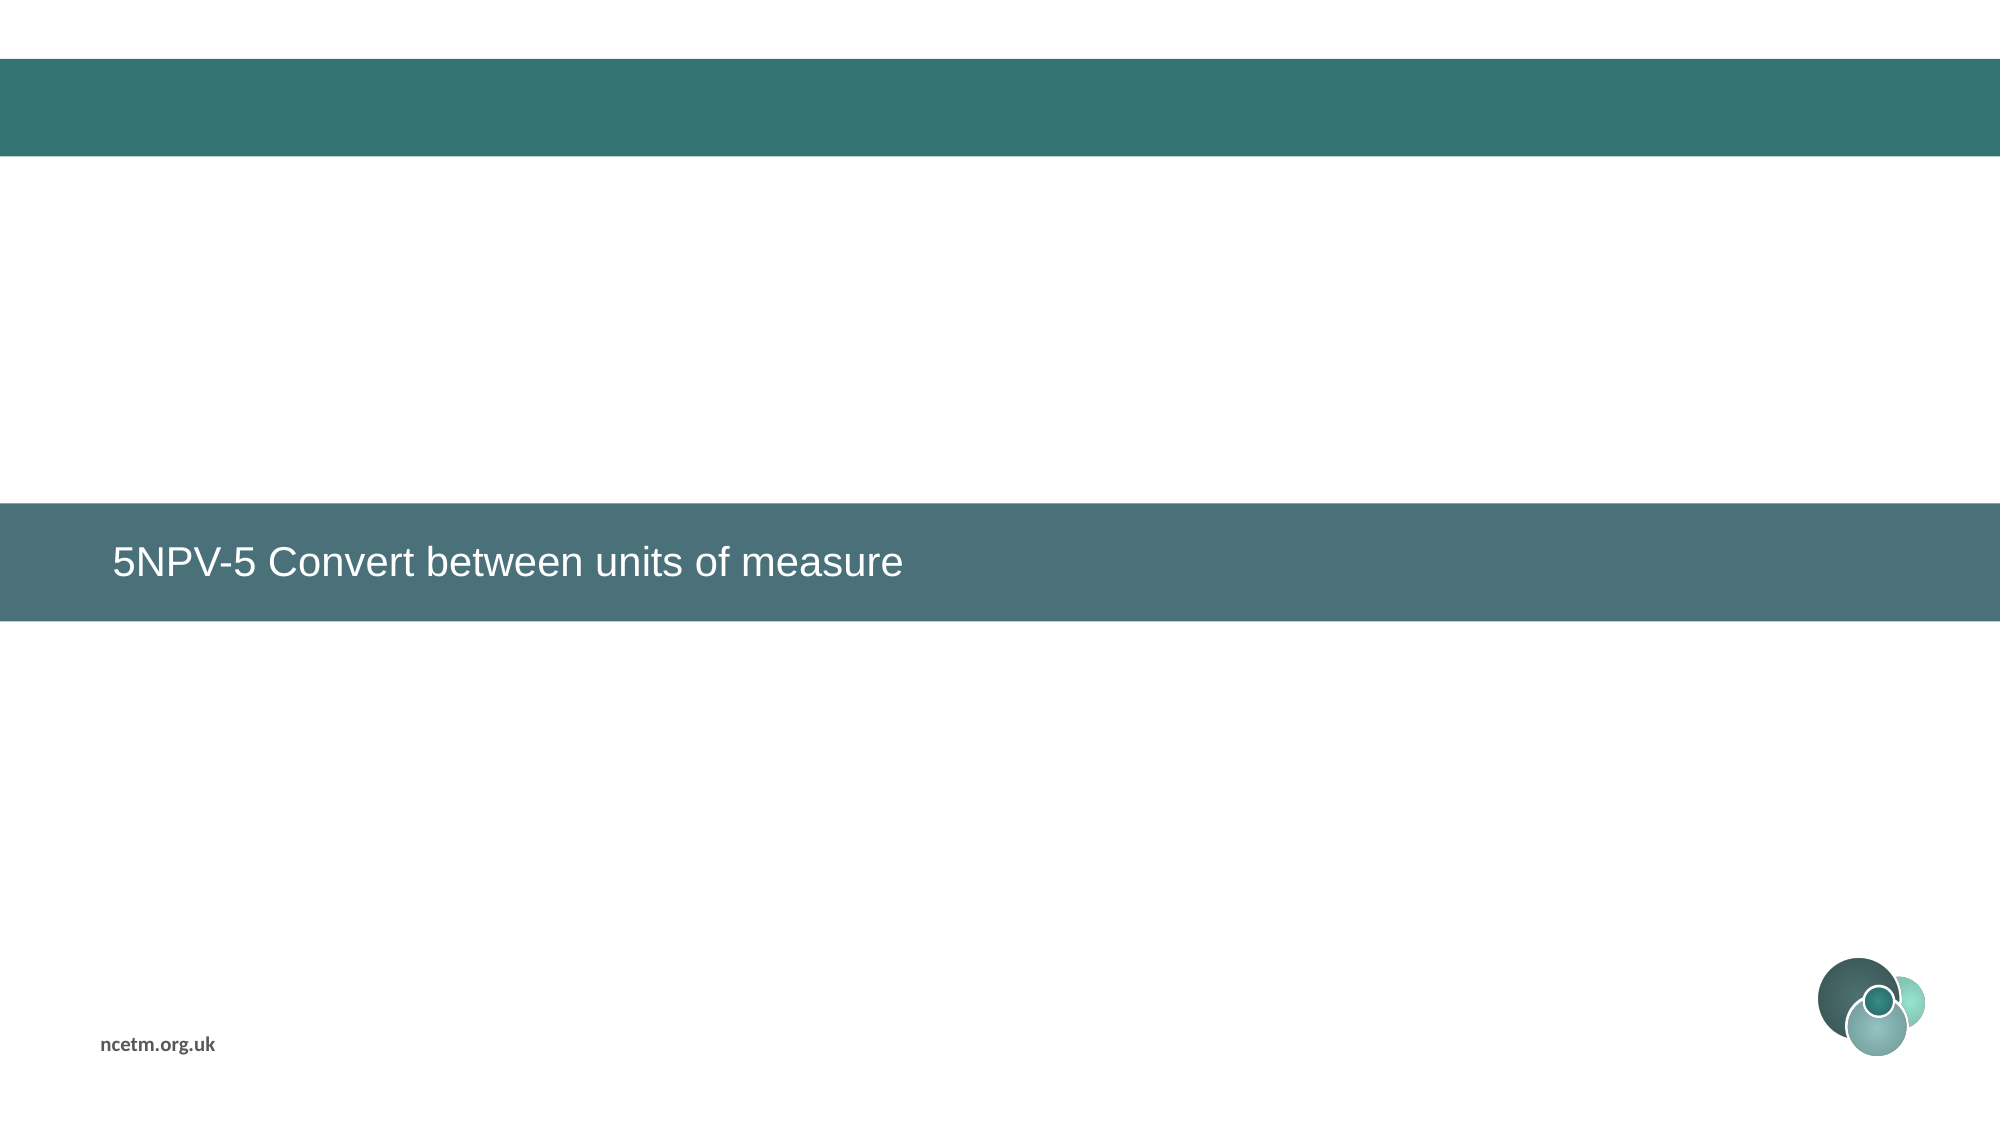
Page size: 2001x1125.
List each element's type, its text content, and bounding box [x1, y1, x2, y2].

text_box 5NPV-5 Convert between units of measure [97, 527, 1945, 598]
text_box [0, 503, 2000, 622]
picture [1818, 958, 1925, 1056]
